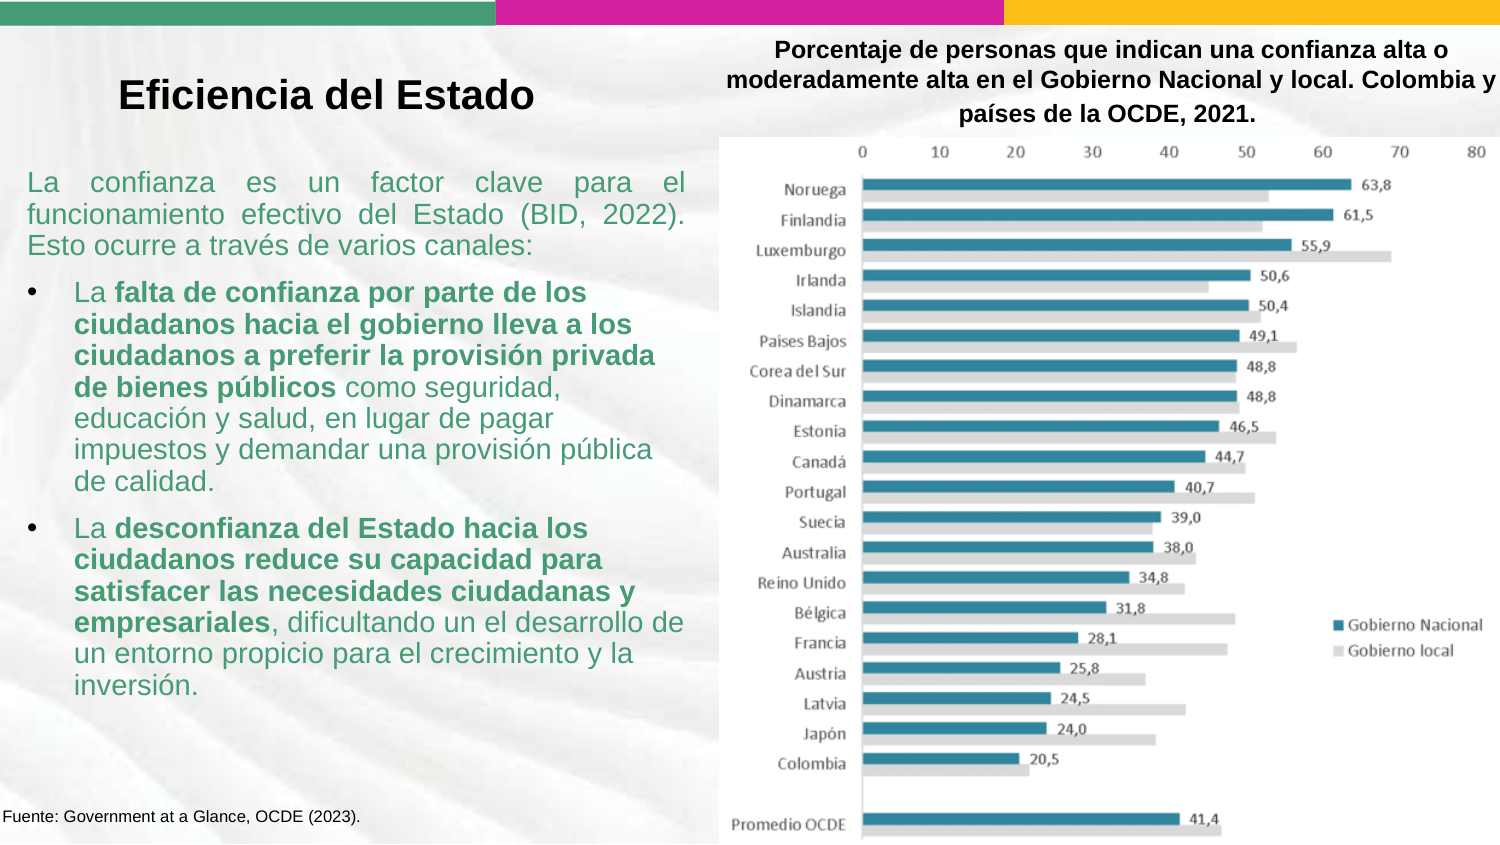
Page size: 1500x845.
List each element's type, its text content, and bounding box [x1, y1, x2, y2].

text_box La confianza es un factor clave para el funcionamiento efectivo del Estado (BID, 2022). Esto ocurre a través de varios canales: La falta de confianza por parte de los ciudadanos hacia el gobierno lleva a los ciudadanos a preferir la provisión privada de bienes públicos como seguridad, educación y salud, en lugar de pagar impuestos y demandar una provisión pública de calidad. La desconfianza del Estado hacia los ciudadanos reduce su capacidad para satisfacer las necesidades ciudadanas y empresariales, dificultando un el desarrollo de un entorno propicio para el crecimiento y la inversión. [12, 160, 702, 770]
text_box Fuente: Government at a Glance, OCDE (2023). [0, 798, 714, 834]
text_box Porcentaje de personas que indican una confianza alta o moderadamente alta en el Gobierno Nacional y local. Colombia y países de la OCDE, 2021. [700, 26, 1500, 137]
picture [0, 25, 1500, 844]
title Eficiencia del Estado [103, 57, 700, 134]
